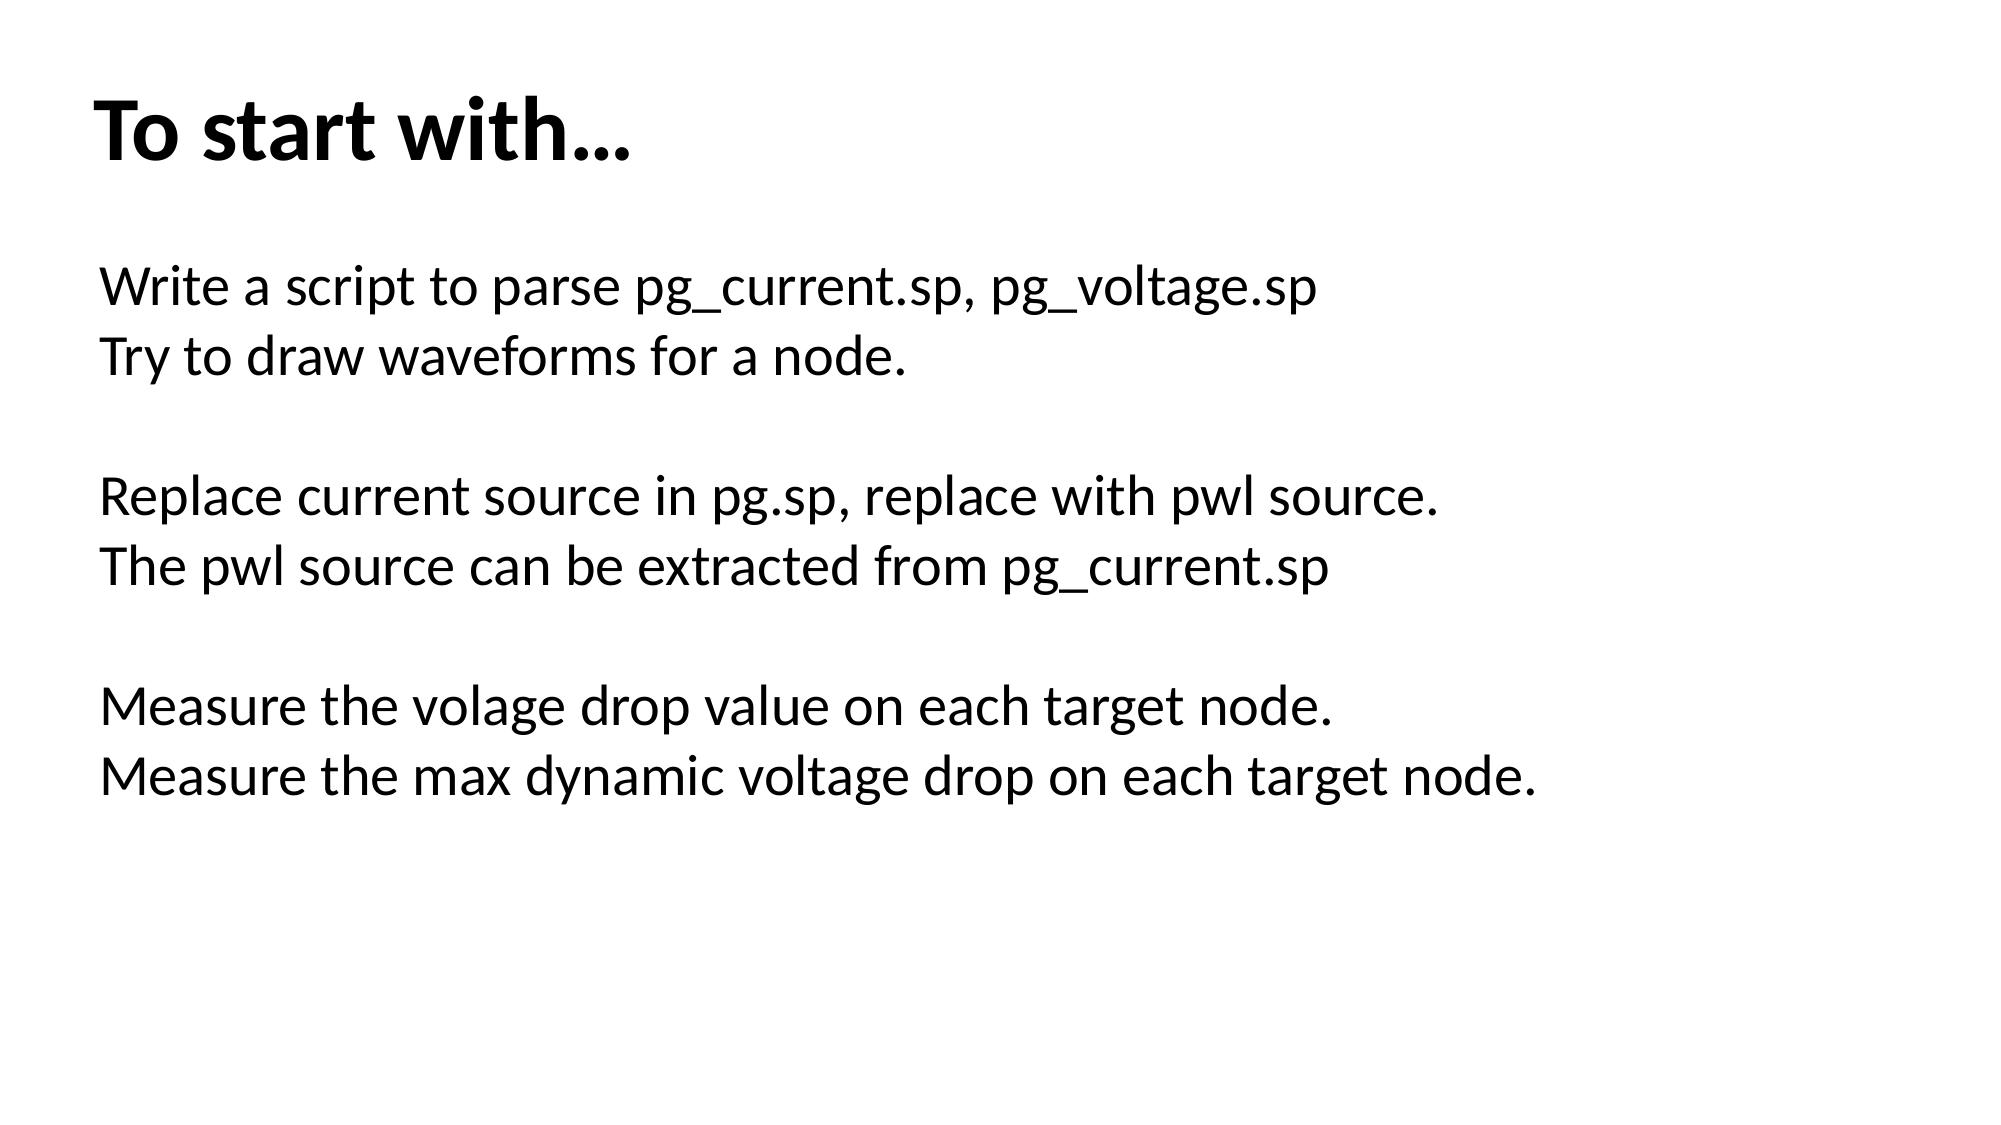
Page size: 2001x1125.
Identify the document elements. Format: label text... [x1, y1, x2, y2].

text_box Write a script to parse pg_current.sp, pg_voltage.sp Try to draw waveforms for a node. Replace current source in pg.sp, replace with pwl source. The pwl source can be extracted from pg_current.sp Measure the volage drop value on each target node. Measure the max dynamic voltage drop on each target node. [84, 239, 1554, 814]
text_box To start with… [78, 61, 650, 187]
